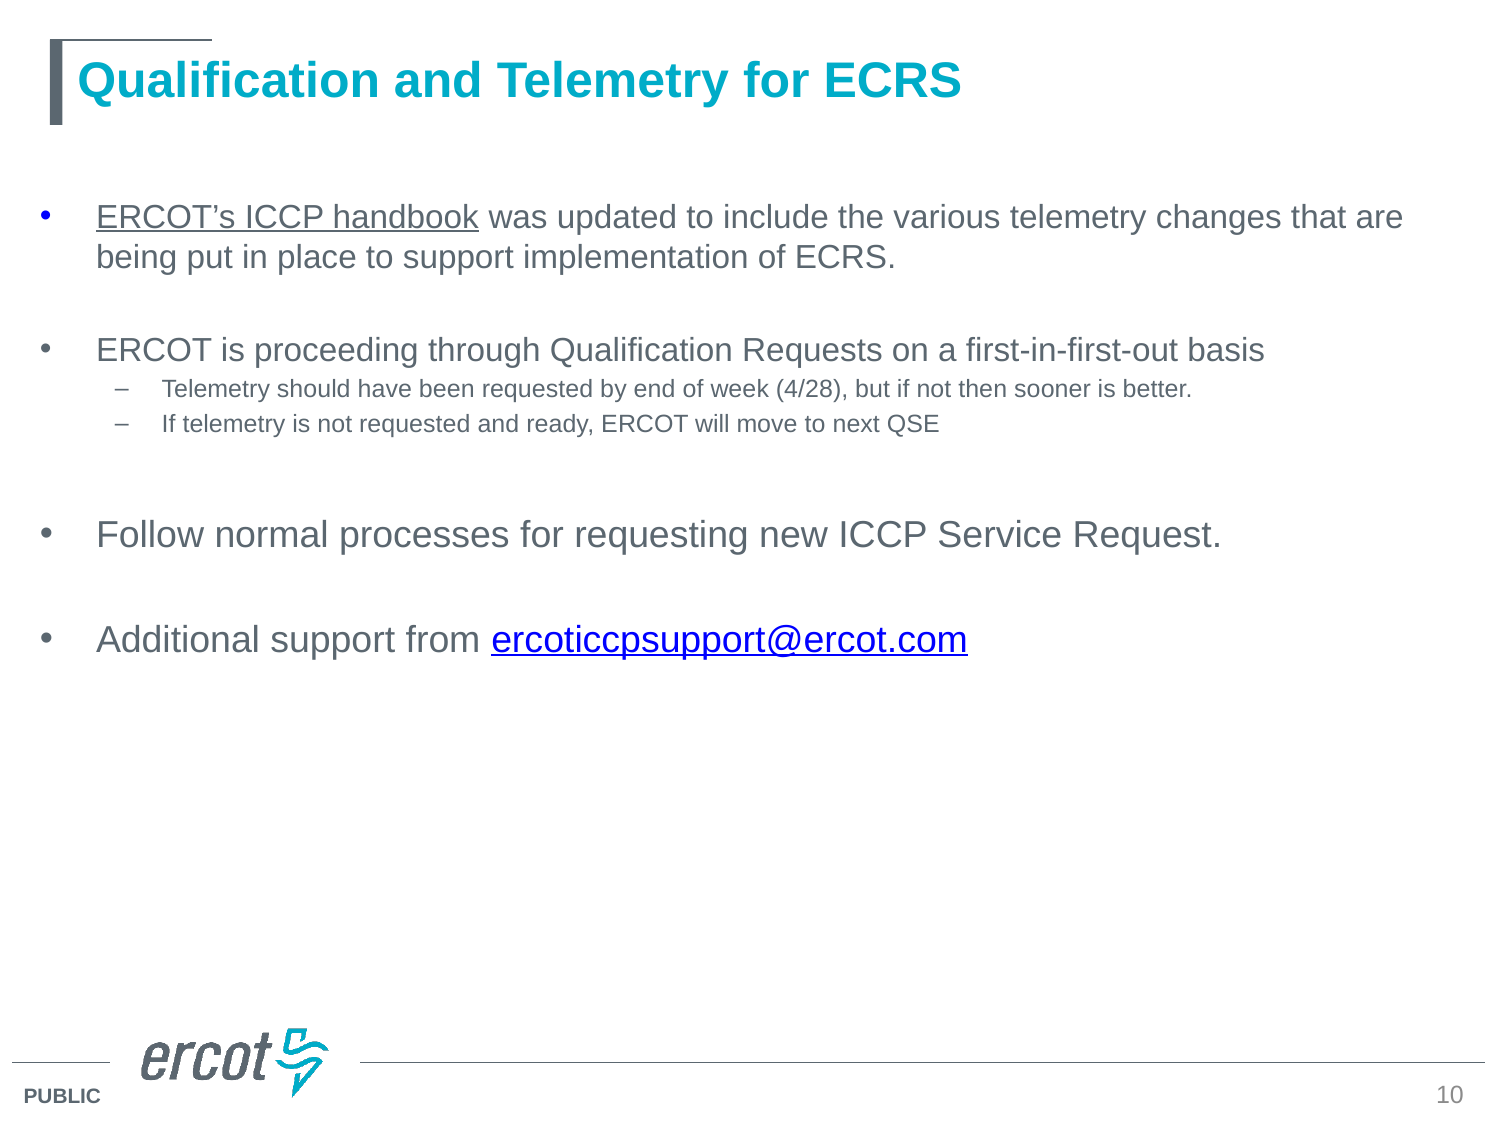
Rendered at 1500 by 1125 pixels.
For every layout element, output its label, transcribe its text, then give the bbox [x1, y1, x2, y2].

picture [137, 1024, 332, 1100]
slide_number 10 [1412, 1076, 1488, 1112]
title Qualification and Telemetry for ECRS [62, 39, 1450, 163]
list ERCOT’s ICCP handbook was updated to include the various telemetry changes that are being put in place to support implementation of ECRS. ERCOT is proceeding through Qualification Requests on a first-in-first-out basis Telemetry should have been requested by end of week (4/28), but if not then sooner is better. If telemetry is not requested and ready, ERCOT will move to next QSE Follow normal processes for requesting new ICCP Service Request. Additional support from ercoticcpsupport@ercot.com [24, 187, 1425, 975]
